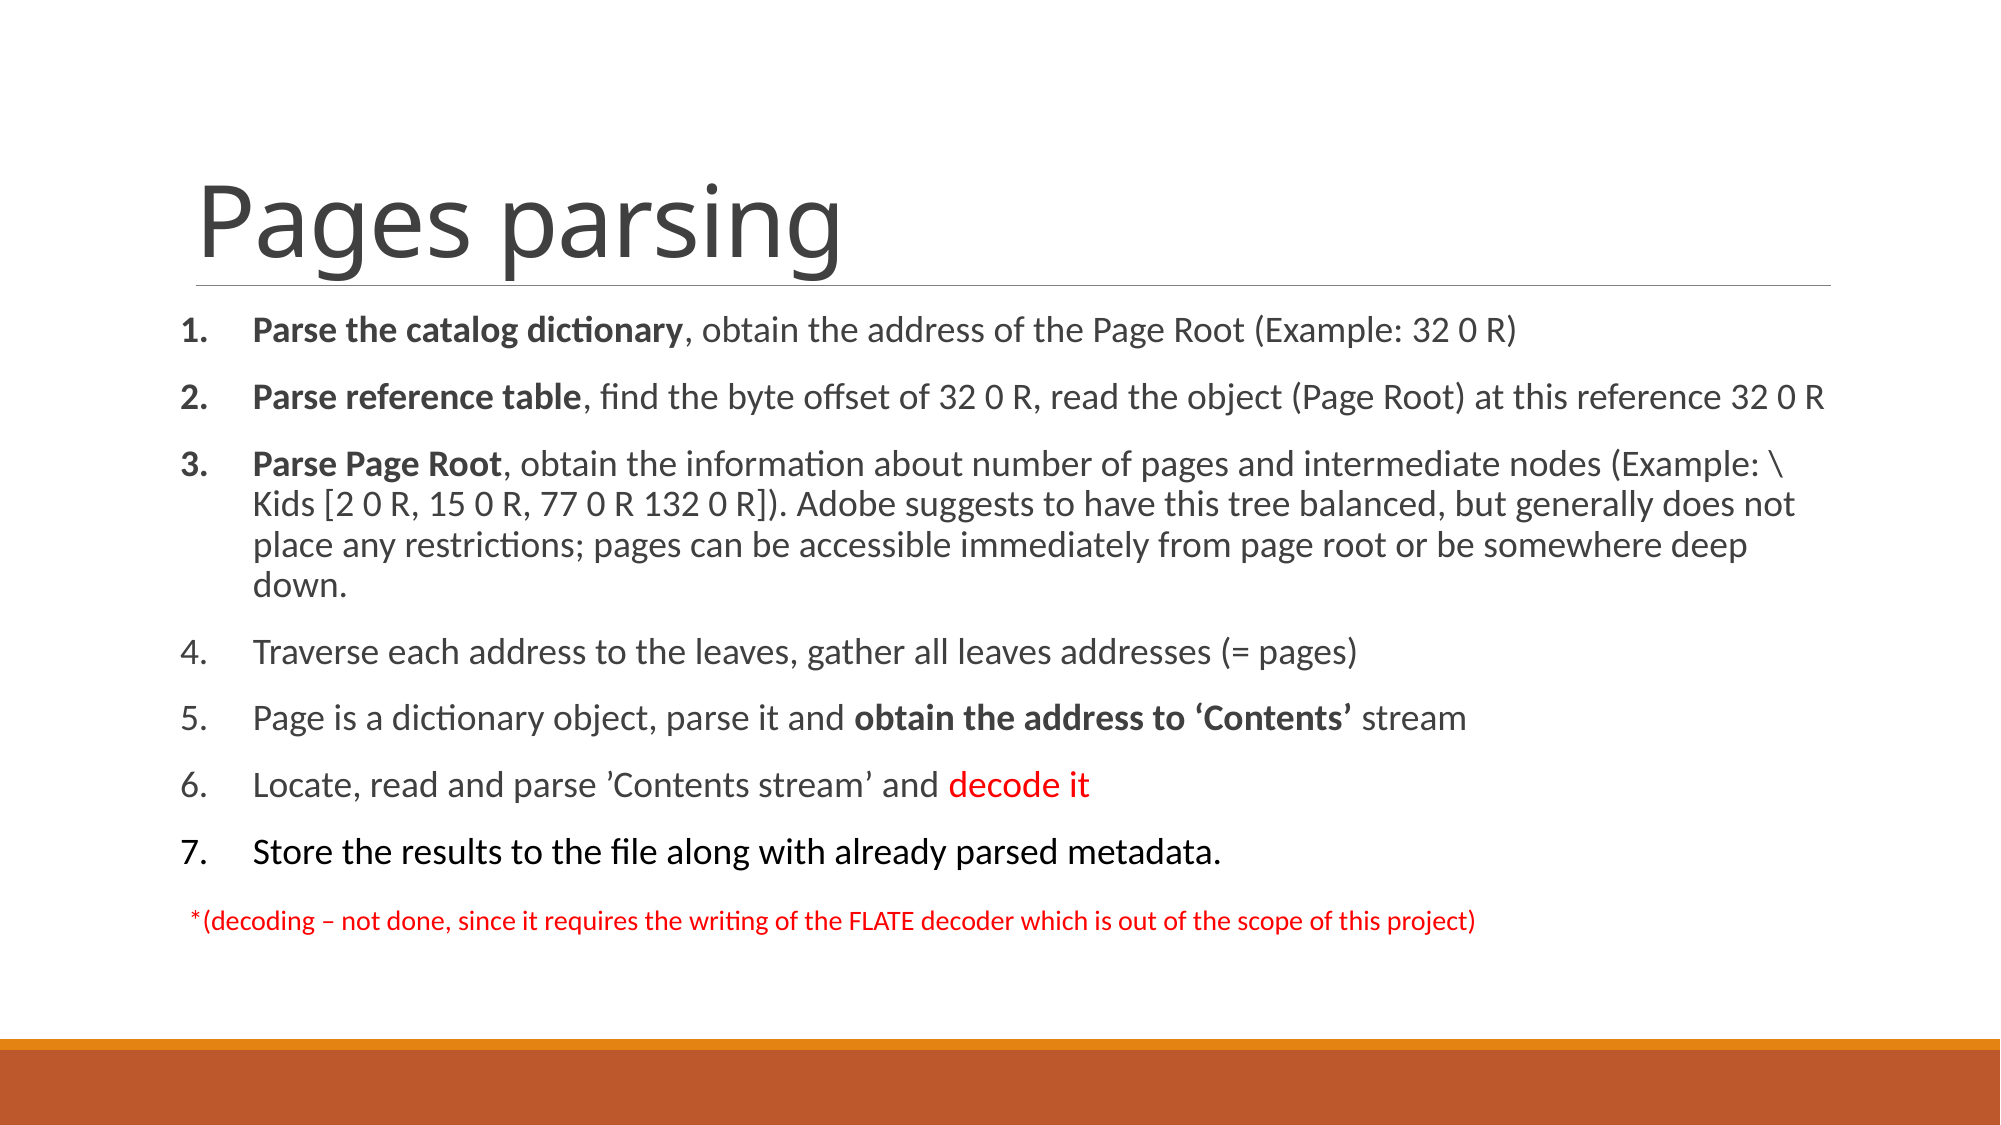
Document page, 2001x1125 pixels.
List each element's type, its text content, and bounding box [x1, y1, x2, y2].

title Pages parsing [180, 47, 1830, 285]
list Parse the catalog dictionary, obtain the address of the Page Root (Example: 32 0 R) Parse reference table, find the byte offset of 32 0 R, read the object (Page Root) at this reference 32 0 R Parse Page Root, obtain the information about number of pages and intermediate nodes (Example: \Kids [2 0 R, 15 0 R, 77 0 R 132 0 R]). Adobe suggests to have this tree balanced, but generally does not place any restrictions; pages can be accessible immediately from page root or be somewhere deep down. Traverse each address to the leaves, gather all leaves addresses (= pages) Page is a dictionary object, parse it and obtain the address to ‘Contents’ stream Locate, read and parse ’Contents stream’ and decode it Store the results to the file along with already parsed metadata. *(decoding – not done, since it requires the writing of the FLATE decoder which is out of the scope of this project) [180, 302, 1830, 963]
